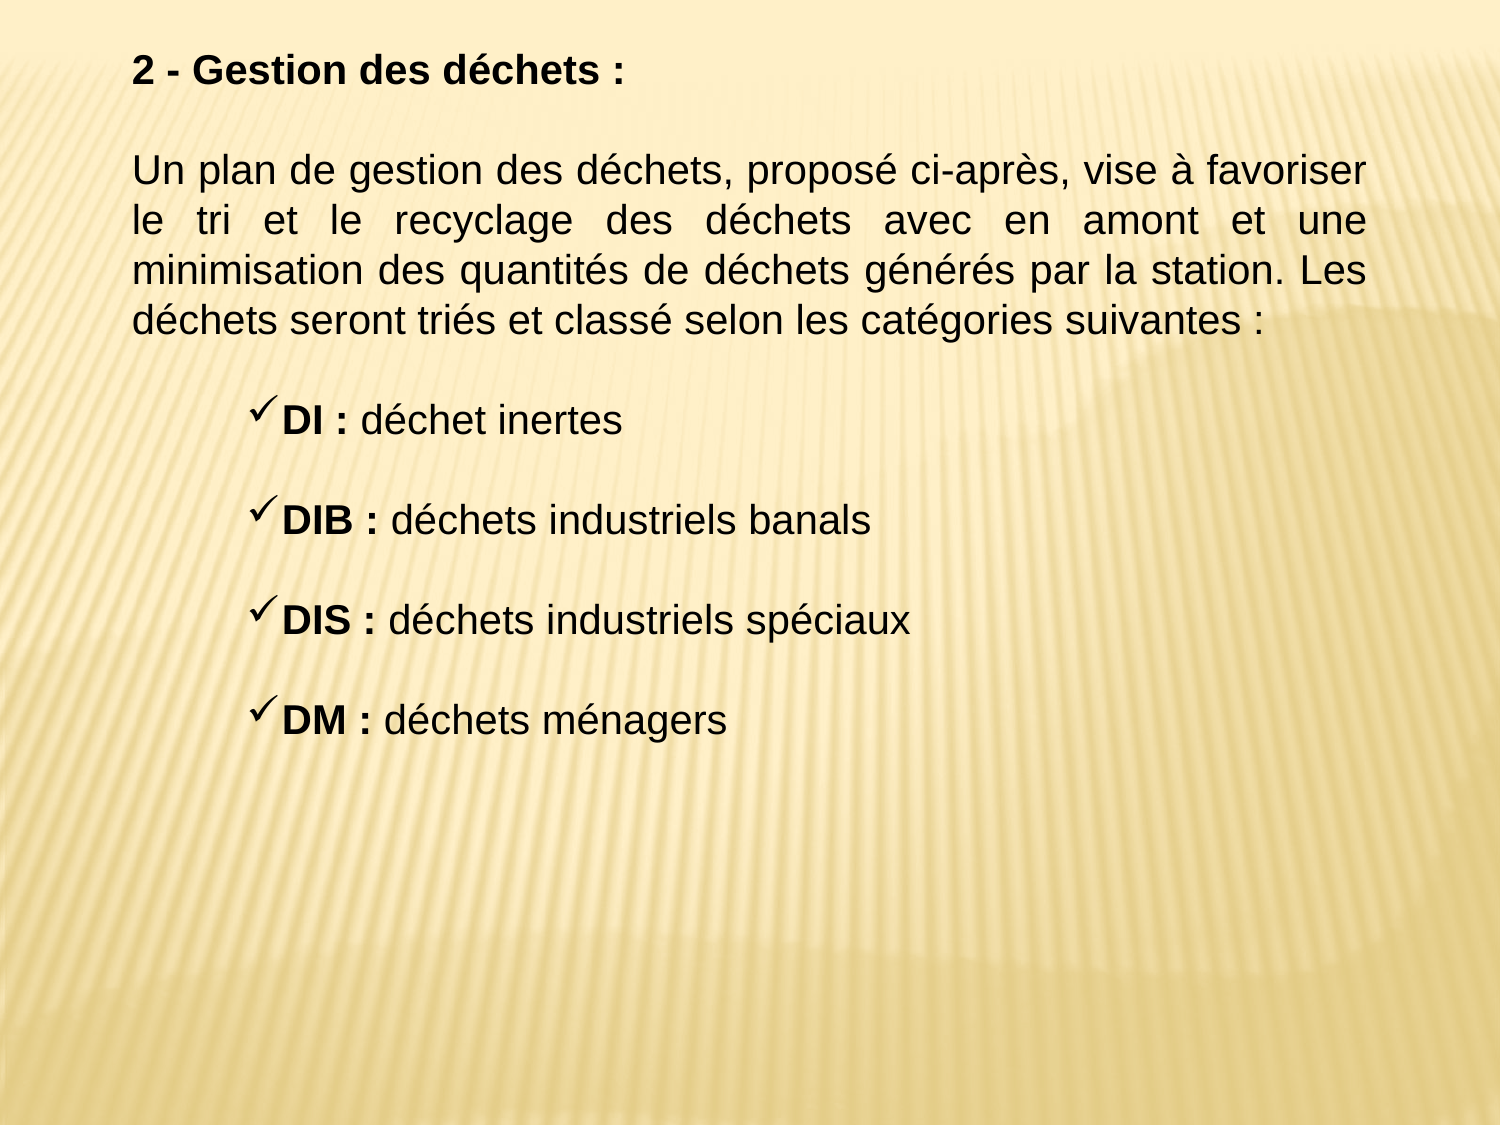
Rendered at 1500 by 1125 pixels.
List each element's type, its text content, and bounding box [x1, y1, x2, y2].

text_box 2 - Gestion des déchets : Un plan de gestion des déchets, proposé ci-après, vise à favoriser le tri et le recyclage des déchets avec en amont et une minimisation des quantités de déchets générés par la station. Les déchets seront triés et classé selon les catégories suivantes : DI : déchet inertes DIB : déchets industriels banals DIS : déchets industriels spéciaux DM : déchets ménagers [117, 35, 1383, 896]
